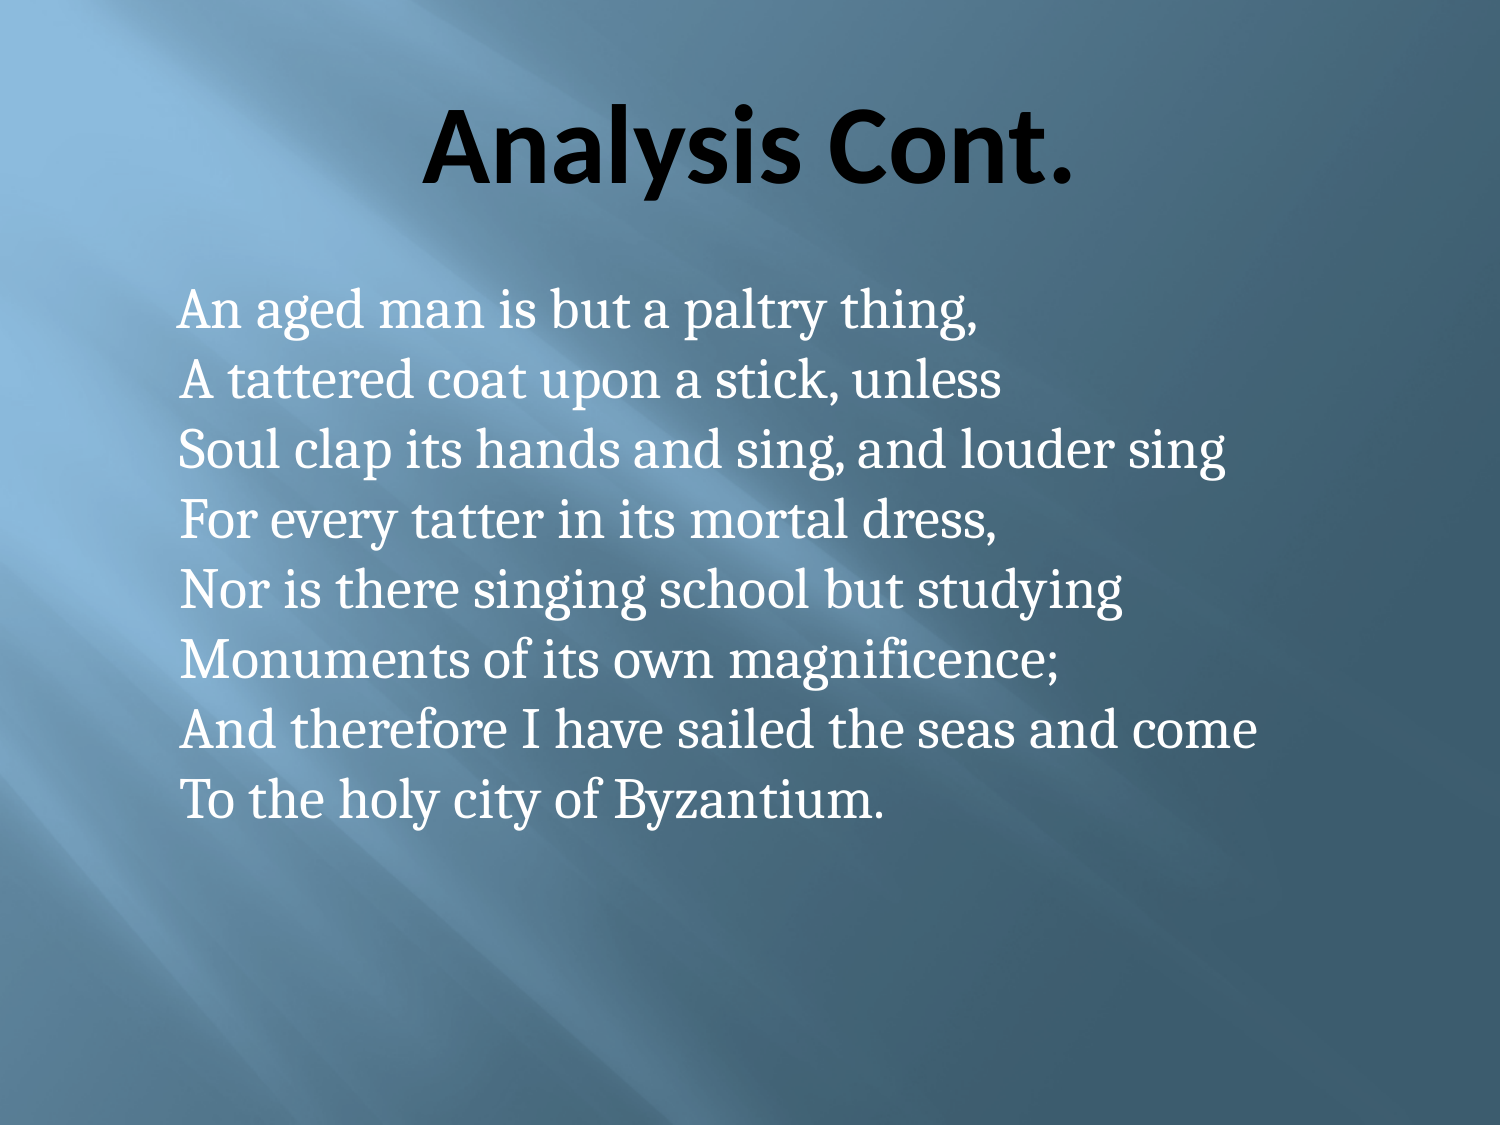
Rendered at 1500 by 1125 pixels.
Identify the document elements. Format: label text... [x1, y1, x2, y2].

title Analysis Cont. [75, 45, 1425, 233]
list An aged man is but a paltry thing, A tattered coat upon a stick, unless Soul clap its hands and sing, and louder sing For every tatter in its mortal dress, Nor is there singing school but studying Monuments of its own magnificence; And therefore I have sailed the seas and come To the holy city of Byzantium. [75, 262, 1425, 1035]
